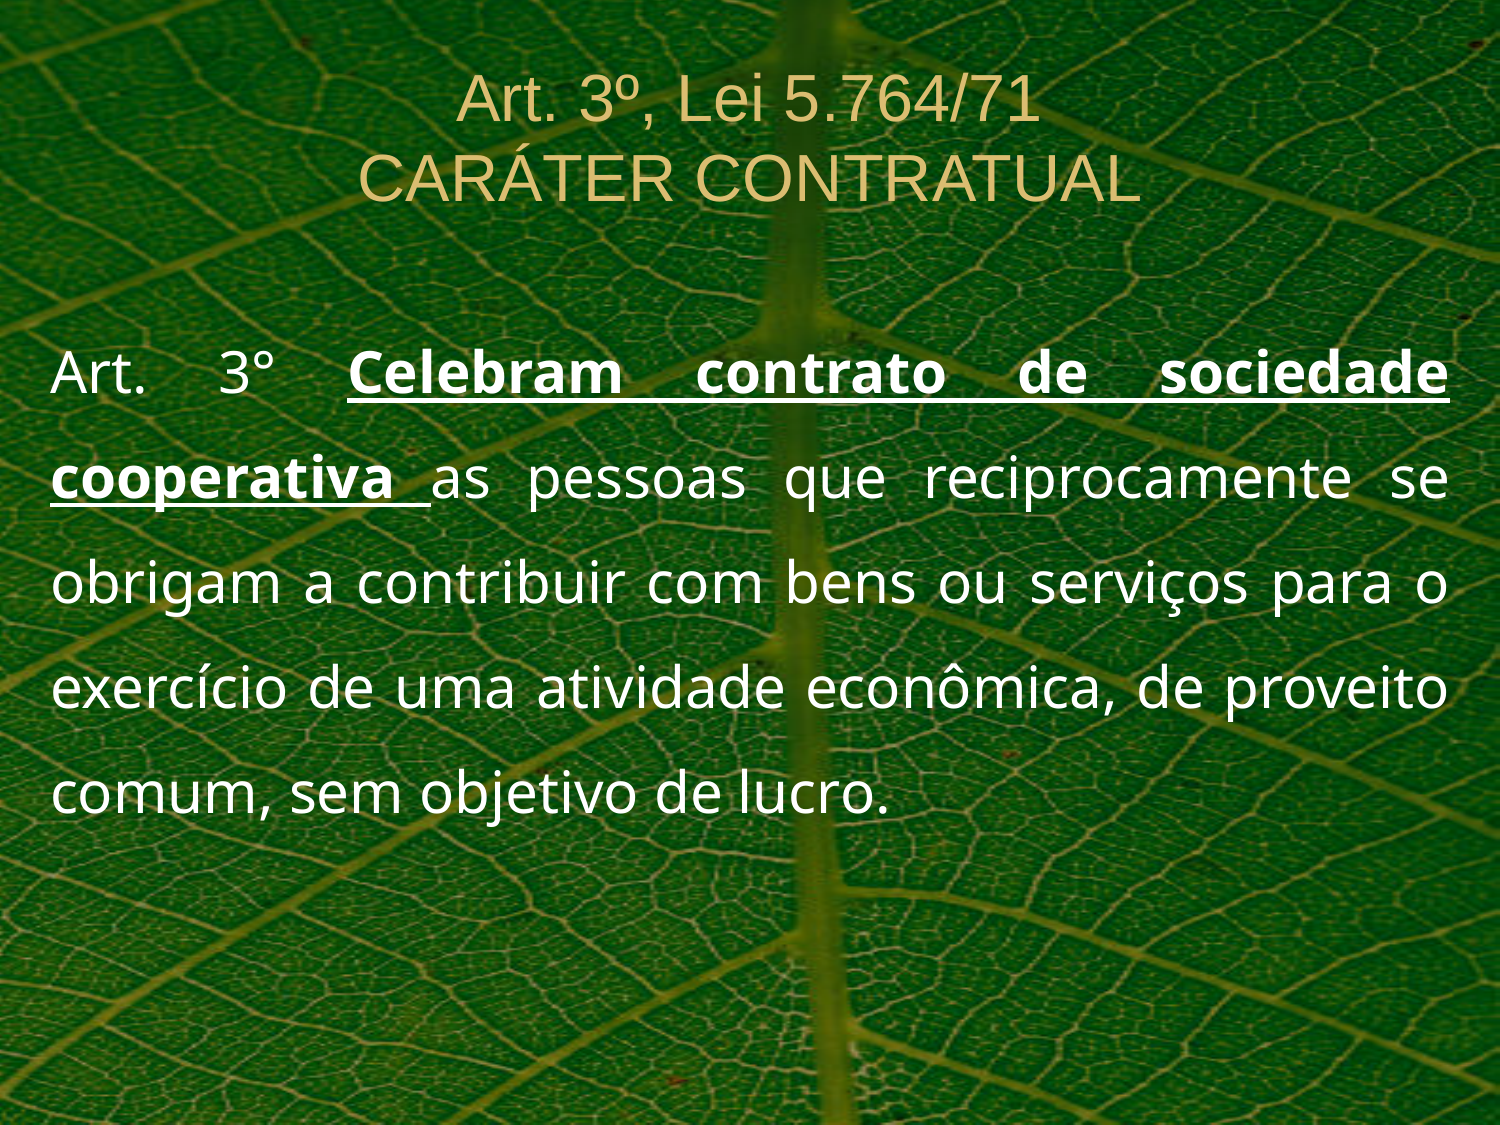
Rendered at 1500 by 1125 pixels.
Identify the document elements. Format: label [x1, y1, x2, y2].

list [0, 0, 1500, 1125]
